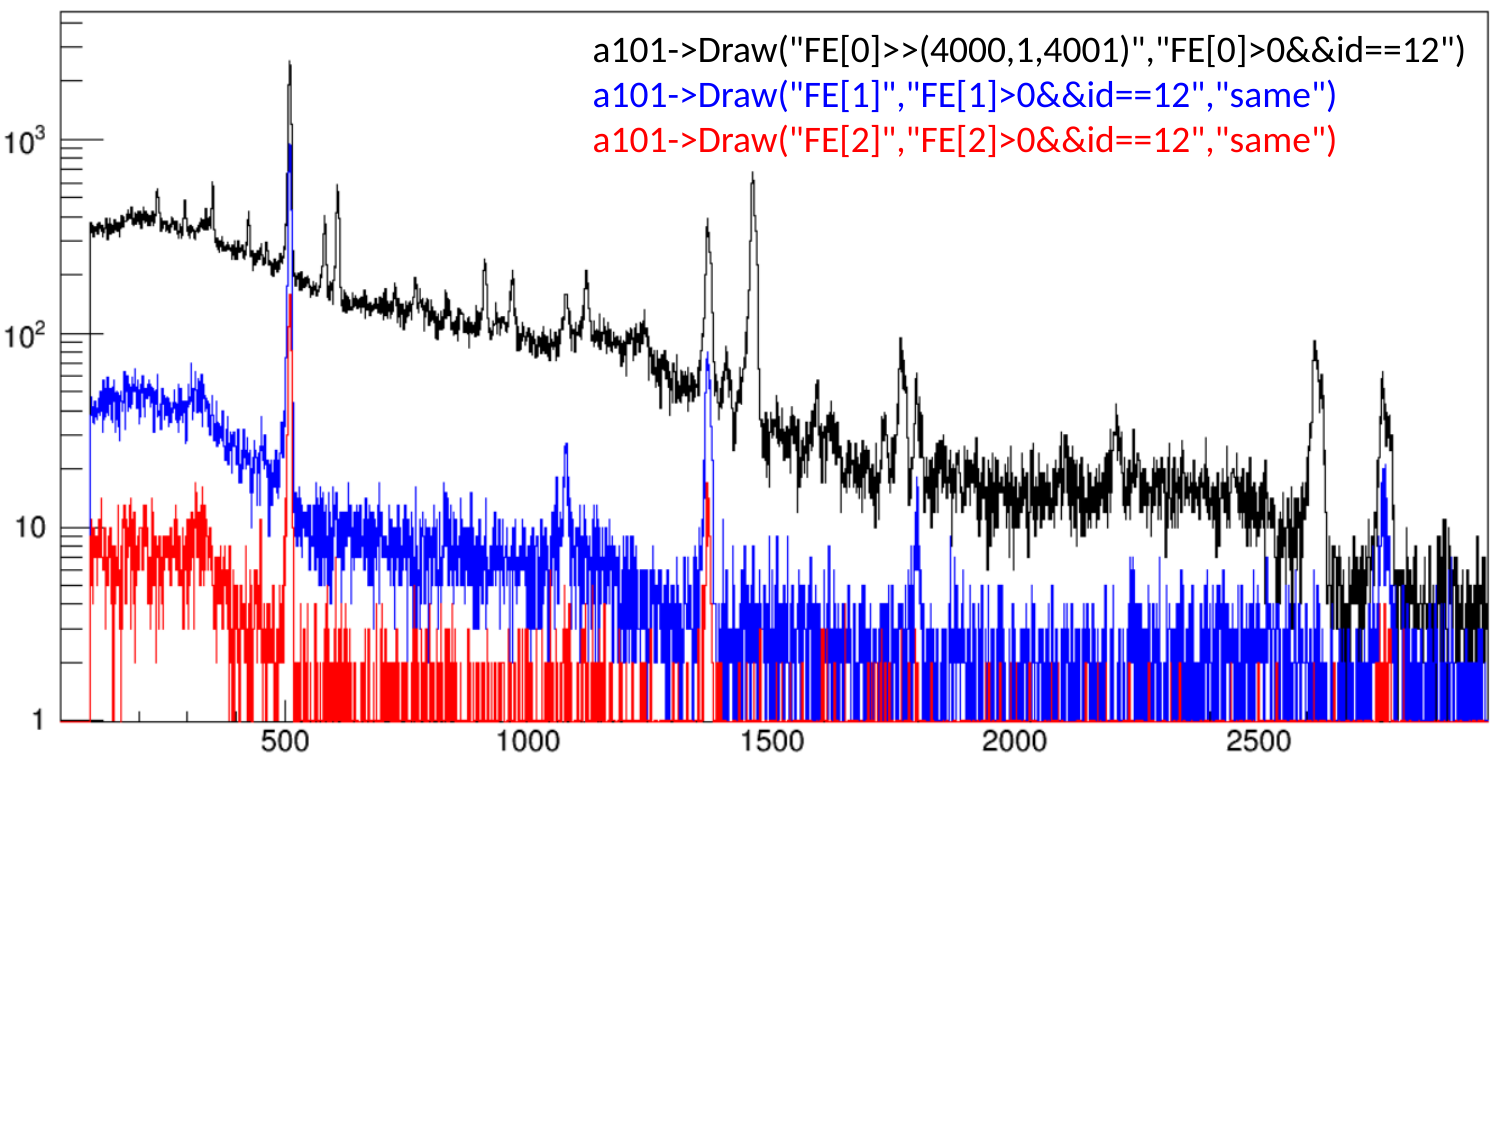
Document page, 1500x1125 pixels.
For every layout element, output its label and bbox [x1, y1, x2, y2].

picture [0, 0, 1500, 766]
